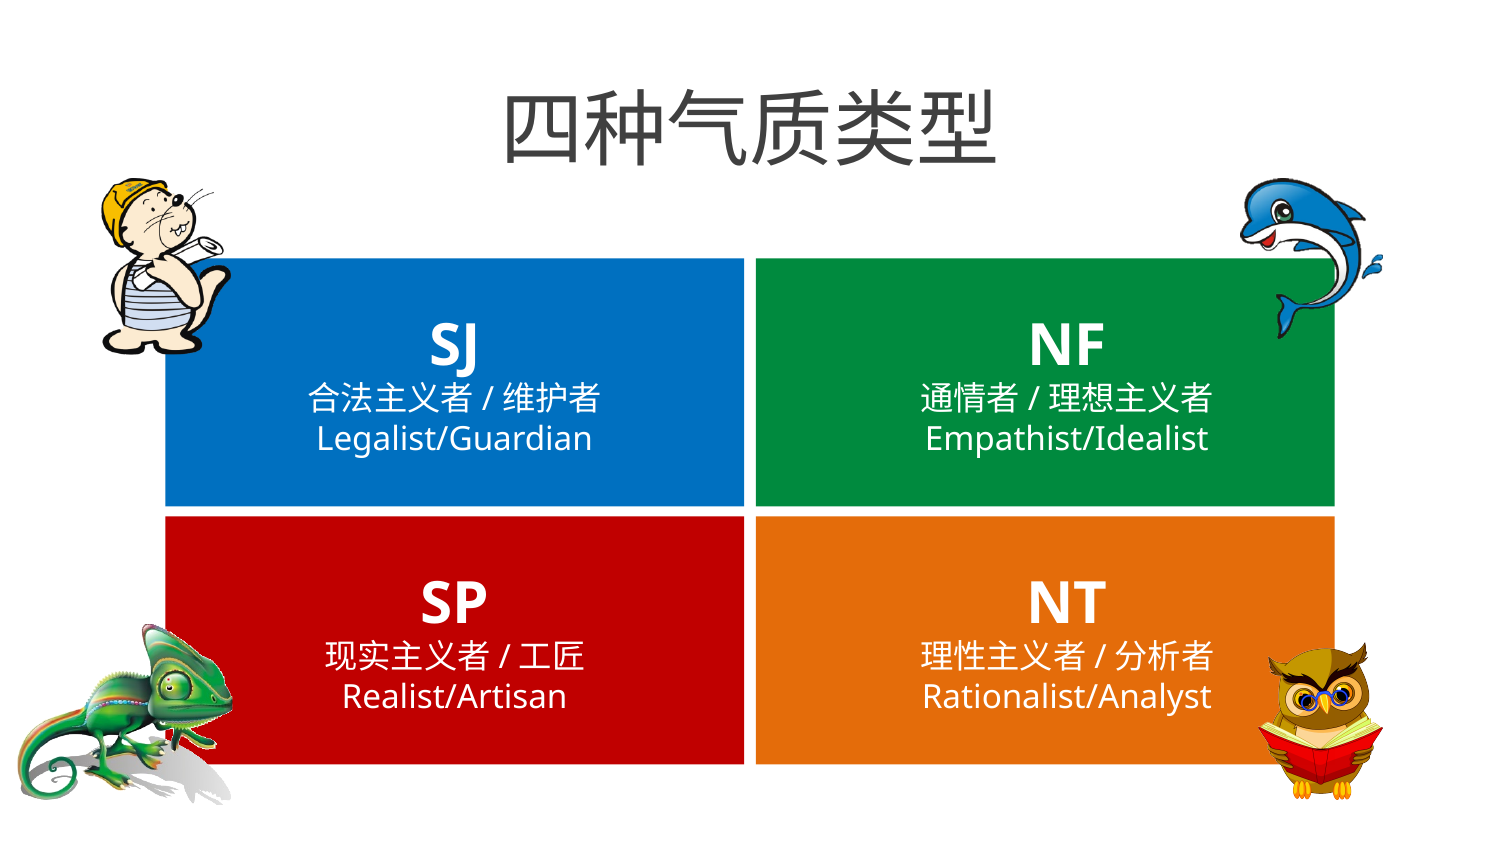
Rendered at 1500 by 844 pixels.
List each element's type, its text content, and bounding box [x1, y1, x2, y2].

picture [1240, 177, 1383, 339]
picture [17, 623, 233, 805]
picture [1258, 642, 1383, 801]
picture [95, 177, 232, 359]
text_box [164, 258, 1335, 765]
text_box 四种气质类型 [74, 68, 1425, 210]
